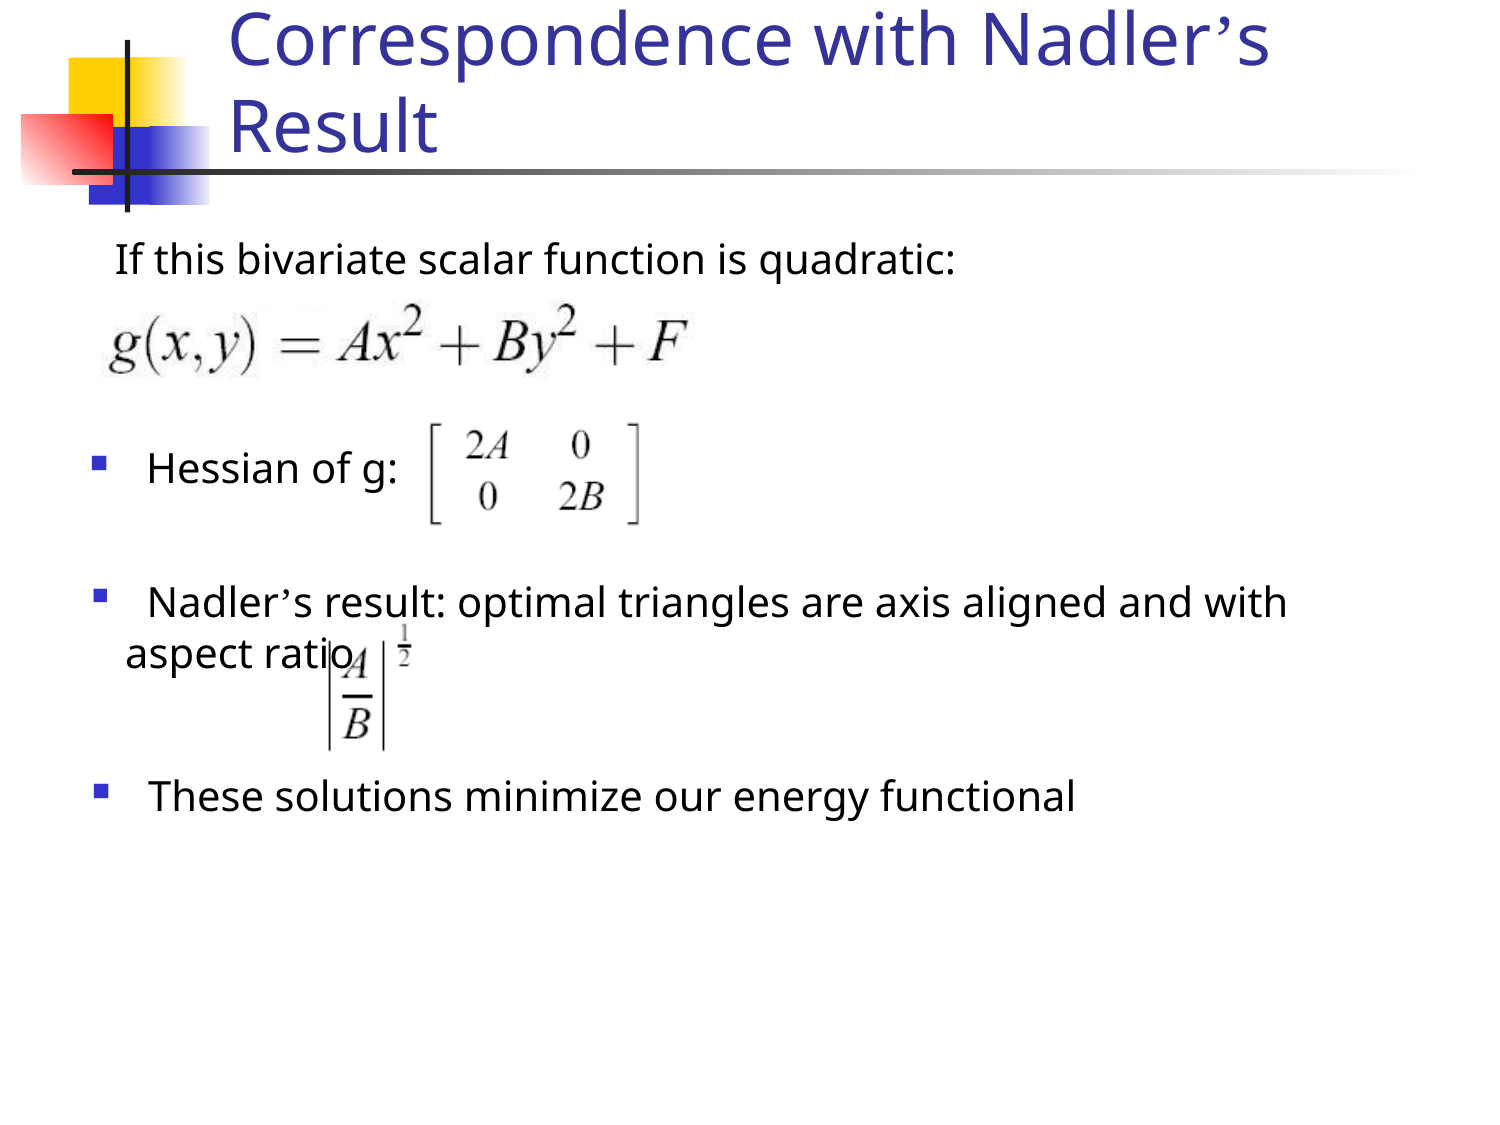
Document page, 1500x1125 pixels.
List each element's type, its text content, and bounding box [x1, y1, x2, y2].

text_box Nadler’s result: optimal triangles are axis aligned and with aspect ratio [75, 568, 1340, 684]
picture [101, 299, 701, 385]
text_box These solutions minimize our energy functional [77, 762, 1403, 838]
title Correspondence with Nadler’s Result [212, 62, 1450, 175]
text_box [424, 412, 651, 535]
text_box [313, 616, 426, 765]
text_box If this bivariate scalar function is quadratic: [99, 224, 1277, 290]
text_box Hessian of g: [74, 434, 419, 509]
